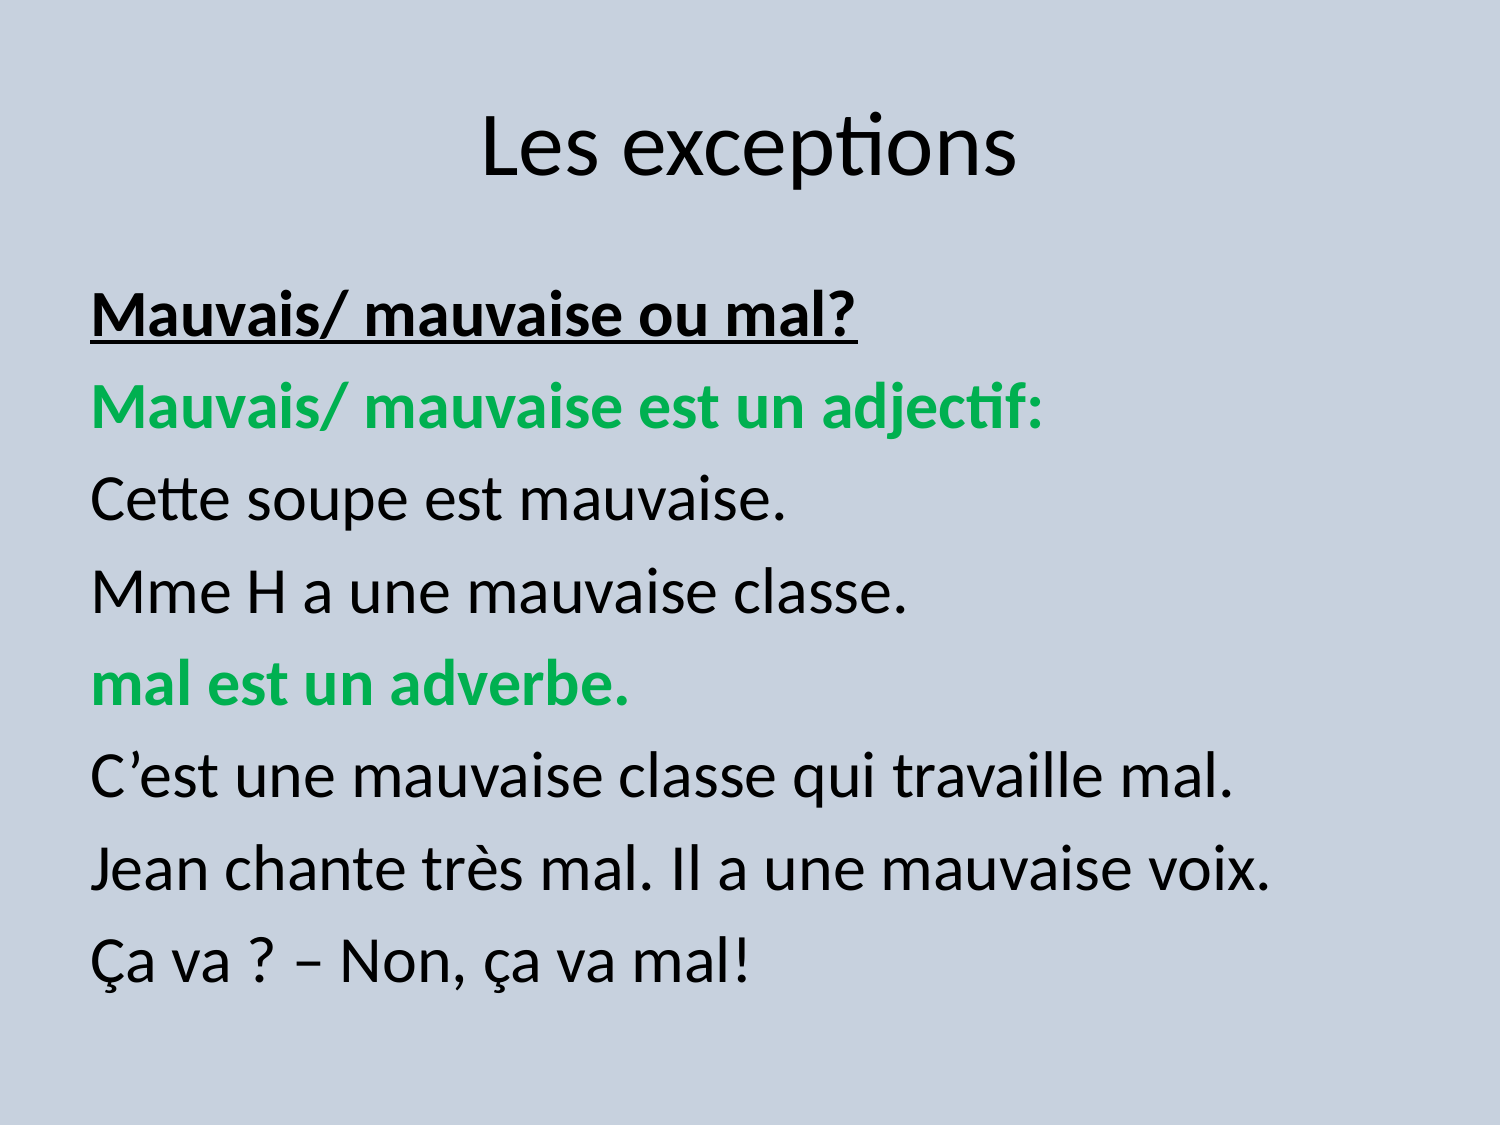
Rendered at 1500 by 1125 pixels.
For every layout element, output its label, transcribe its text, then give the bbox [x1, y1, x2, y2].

title Les exceptions [75, 45, 1425, 233]
list Mauvais/ mauvaise ou mal? Mauvais/ mauvaise est un adjectif: Cette soupe est mauvaise. Mme H a une mauvaise classe. mal est un adverbe. C’est une mauvaise classe qui travaille mal. Jean chante très mal. Il a une mauvaise voix. Ça va ? – Non, ça va mal! [75, 262, 1425, 1005]
